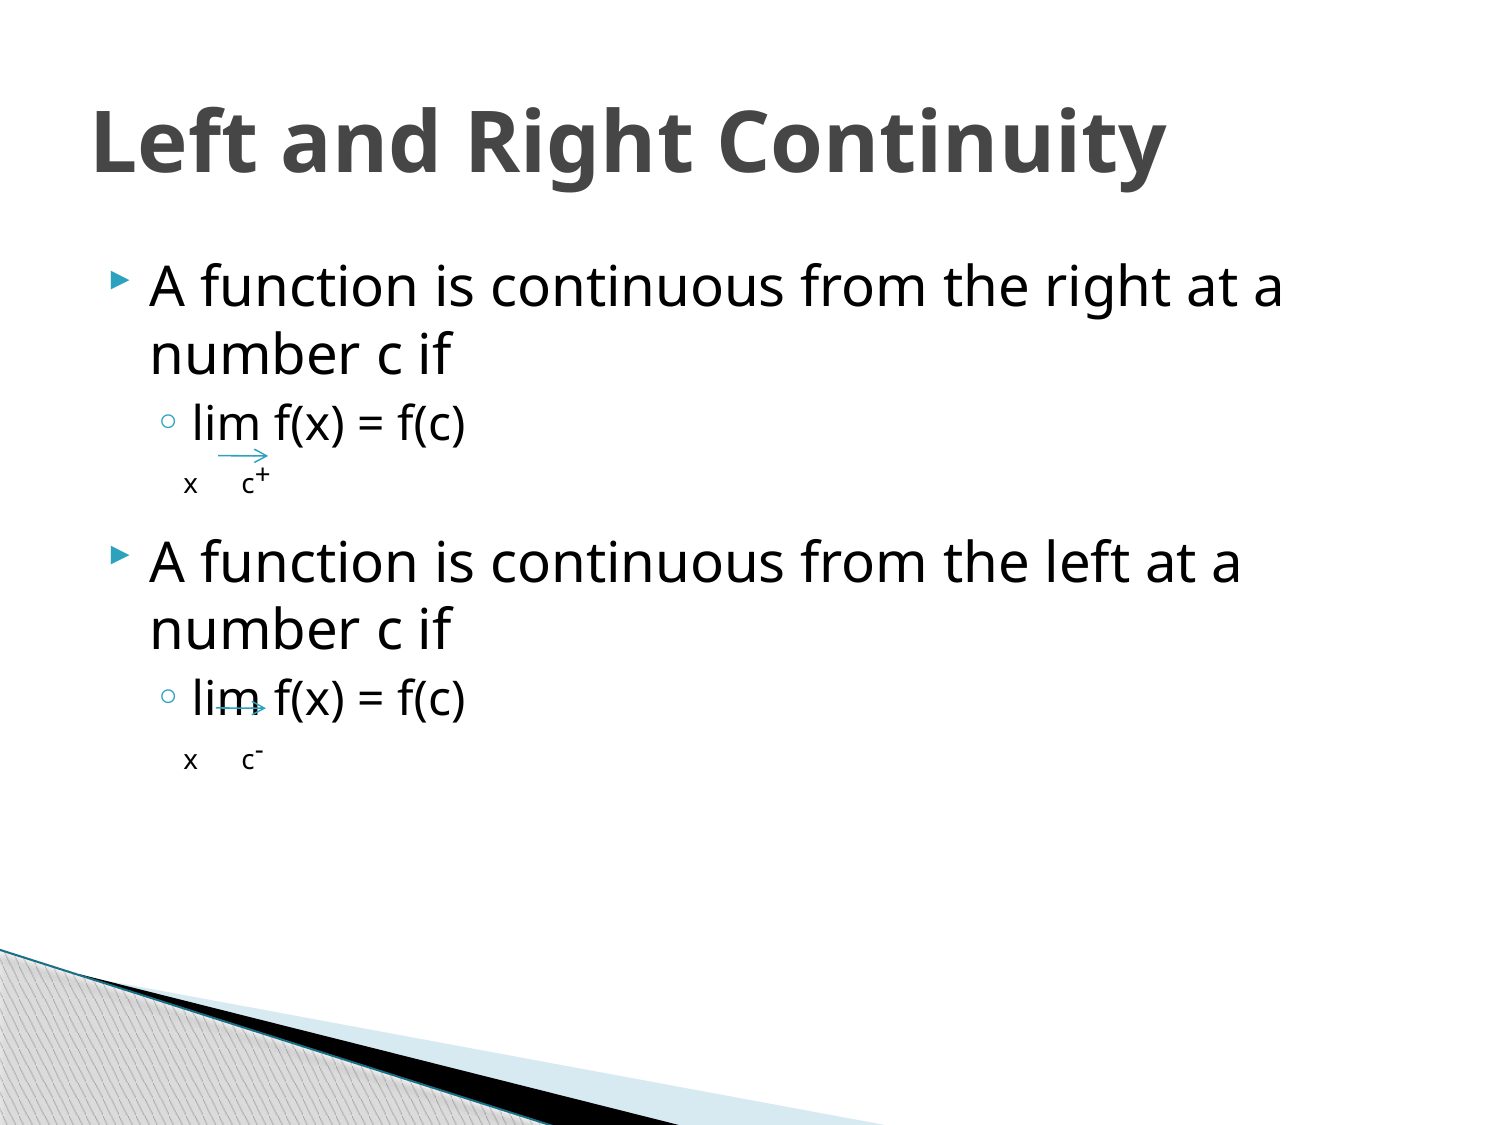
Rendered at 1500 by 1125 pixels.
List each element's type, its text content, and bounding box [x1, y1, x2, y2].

title Left and Right Continuity [75, 45, 1425, 233]
list A function is continuous from the right at a number c if lim f(x) = f(c) x c+ A function is continuous from the left at a number c if lim f(x) = f(c) x c- [75, 243, 1425, 986]
